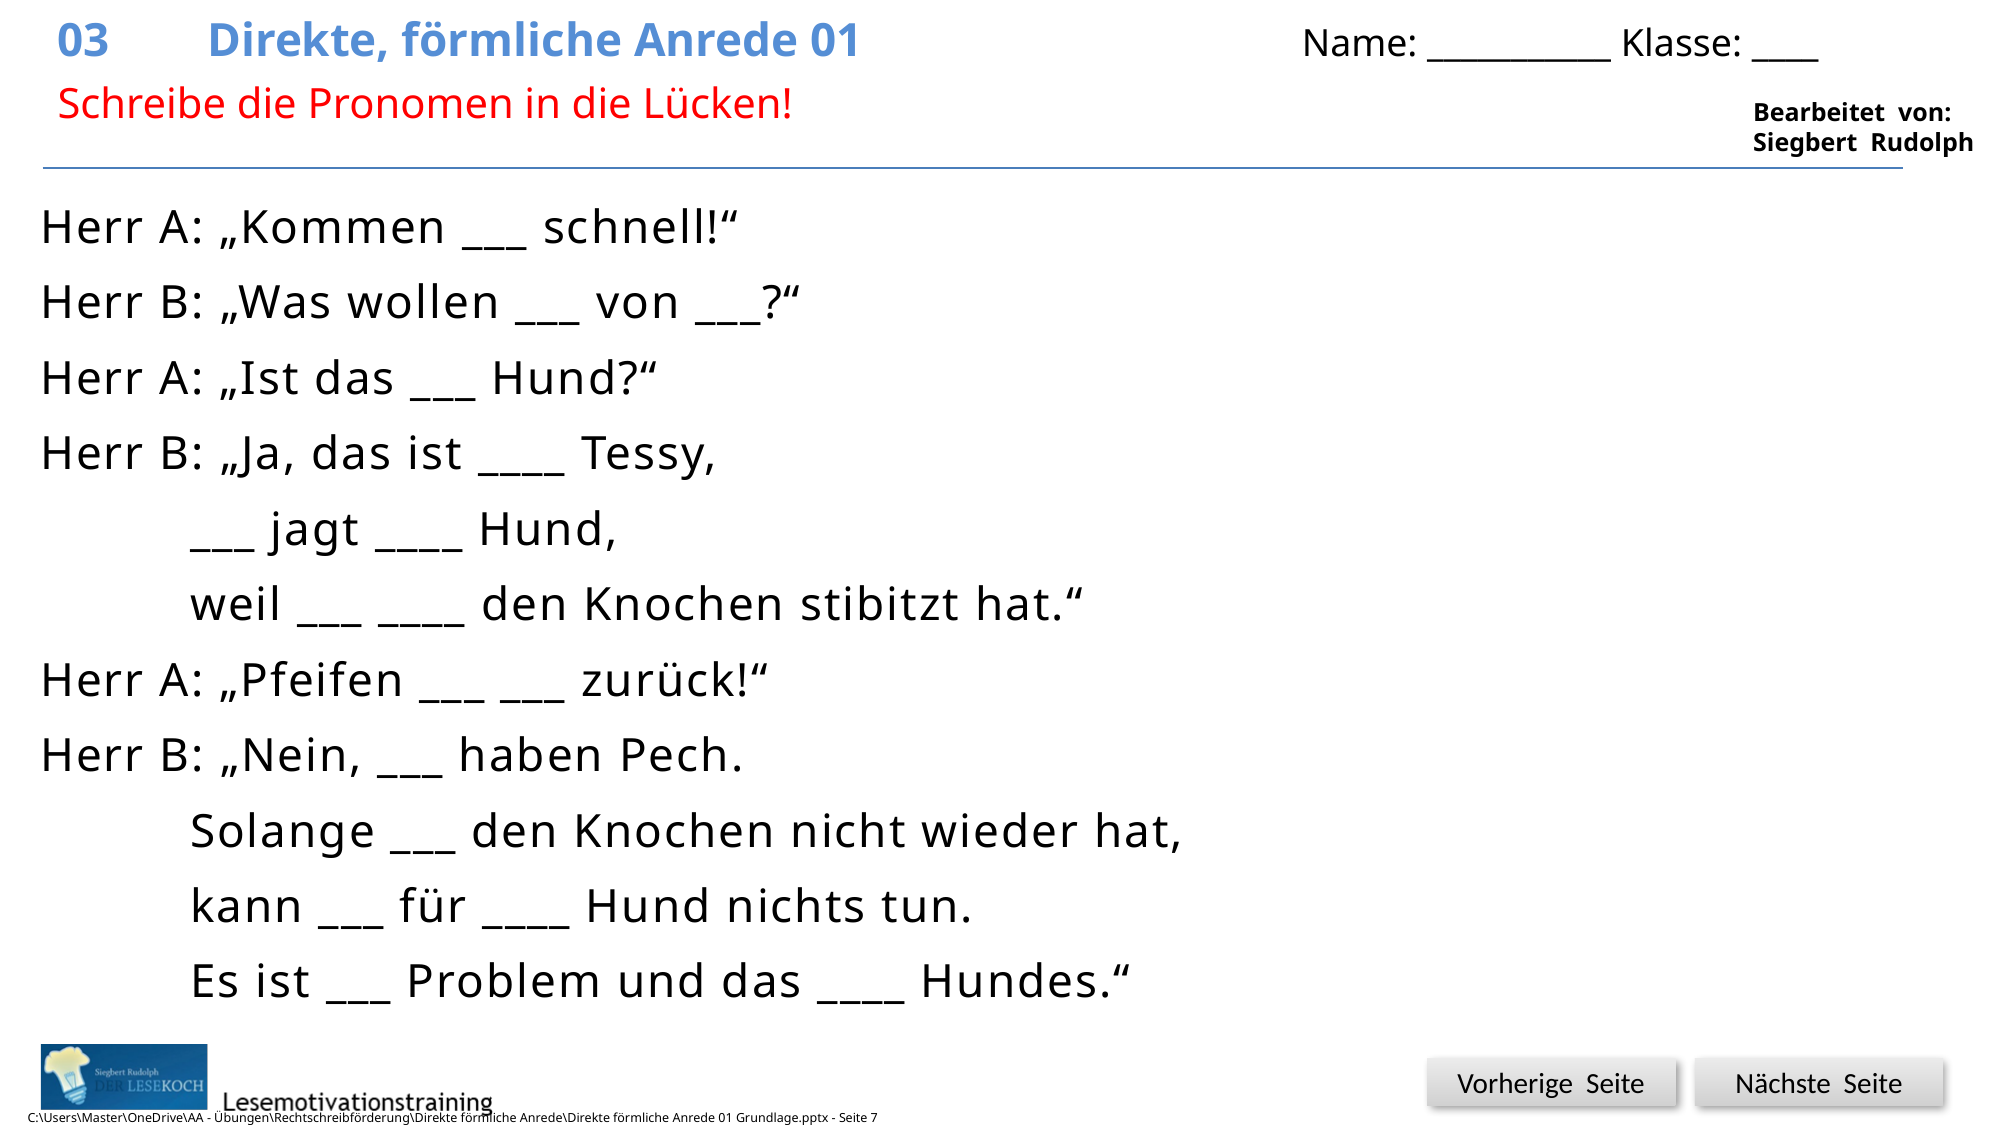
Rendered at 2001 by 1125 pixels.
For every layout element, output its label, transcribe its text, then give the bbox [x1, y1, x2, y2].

text_box C:\Users\Master\OneDrive\AA - Übungen\Rechtschreibförderung\Direkte förmliche Anrede\Direkte förmliche Anrede 01 Grundlage.pptx - Seite 7 [12, 1102, 893, 1125]
text_box Schreibe die Pronomen in die Lücken! [42, 69, 1043, 135]
text_box [219, 426, 291, 498]
text_box Herr A: „Kommen ___ schnell!“ Herr B: „Was wollen ___ von ___?“ Herr A: „Ist das ___ Hund?“ Herr B: „Ja, das ist ____ Tessy, ___ jagt ____ Hund, weil ___ ____ den Knochen stibitzt hat.“ Herr A: „Pfeifen ___ ___ zurück!“ Herr B: „Nein, ___ haben Pech. Solange ___ den Knochen nicht wieder hat, kann ___ für ____ Hund nichts tun. Es ist ___ Problem und das ____ Hundes.“ [25, 186, 1214, 1015]
text_box [184, 359, 271, 415]
text_box 03 Direkte, förmliche Anrede 01 Name: ___________ Klasse: ____ [42, 3, 2000, 73]
picture [40, 1044, 508, 1102]
